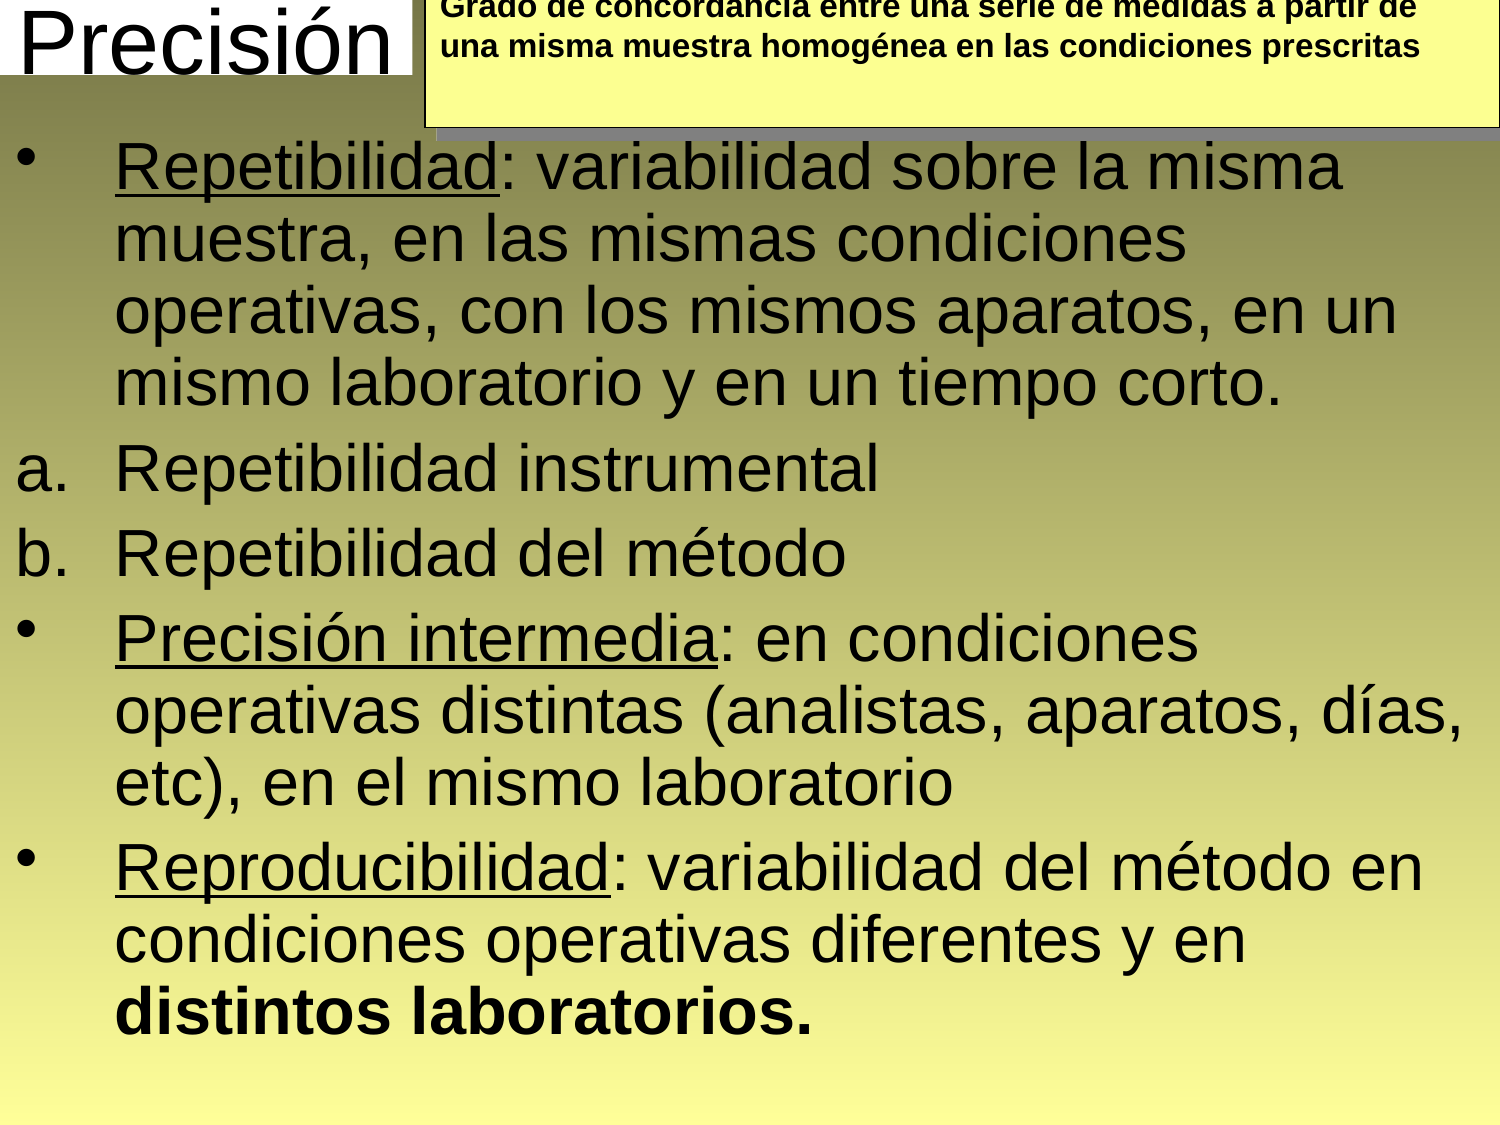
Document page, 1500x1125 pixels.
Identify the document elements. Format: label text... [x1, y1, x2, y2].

list Repetibilidad: variabilidad sobre la misma muestra, en las mismas condiciones operativas, con los mismos aparatos, en un mismo laboratorio y en un tiempo corto. Repetibilidad instrumental Repetibilidad del método Precisión intermedia: en condiciones operativas distintas (analistas, aparatos, días, etc), en el mismo laboratorio Reproducibilidad: variabilidad del método en condiciones operativas diferentes y en distintos laboratorios. [0, 124, 1500, 1125]
text_box Grado de concordancia entre una serie de medidas a partir de una misma muestra homogénea en las condiciones prescritas [425, 0, 1500, 128]
title Precisión [0, 0, 413, 76]
